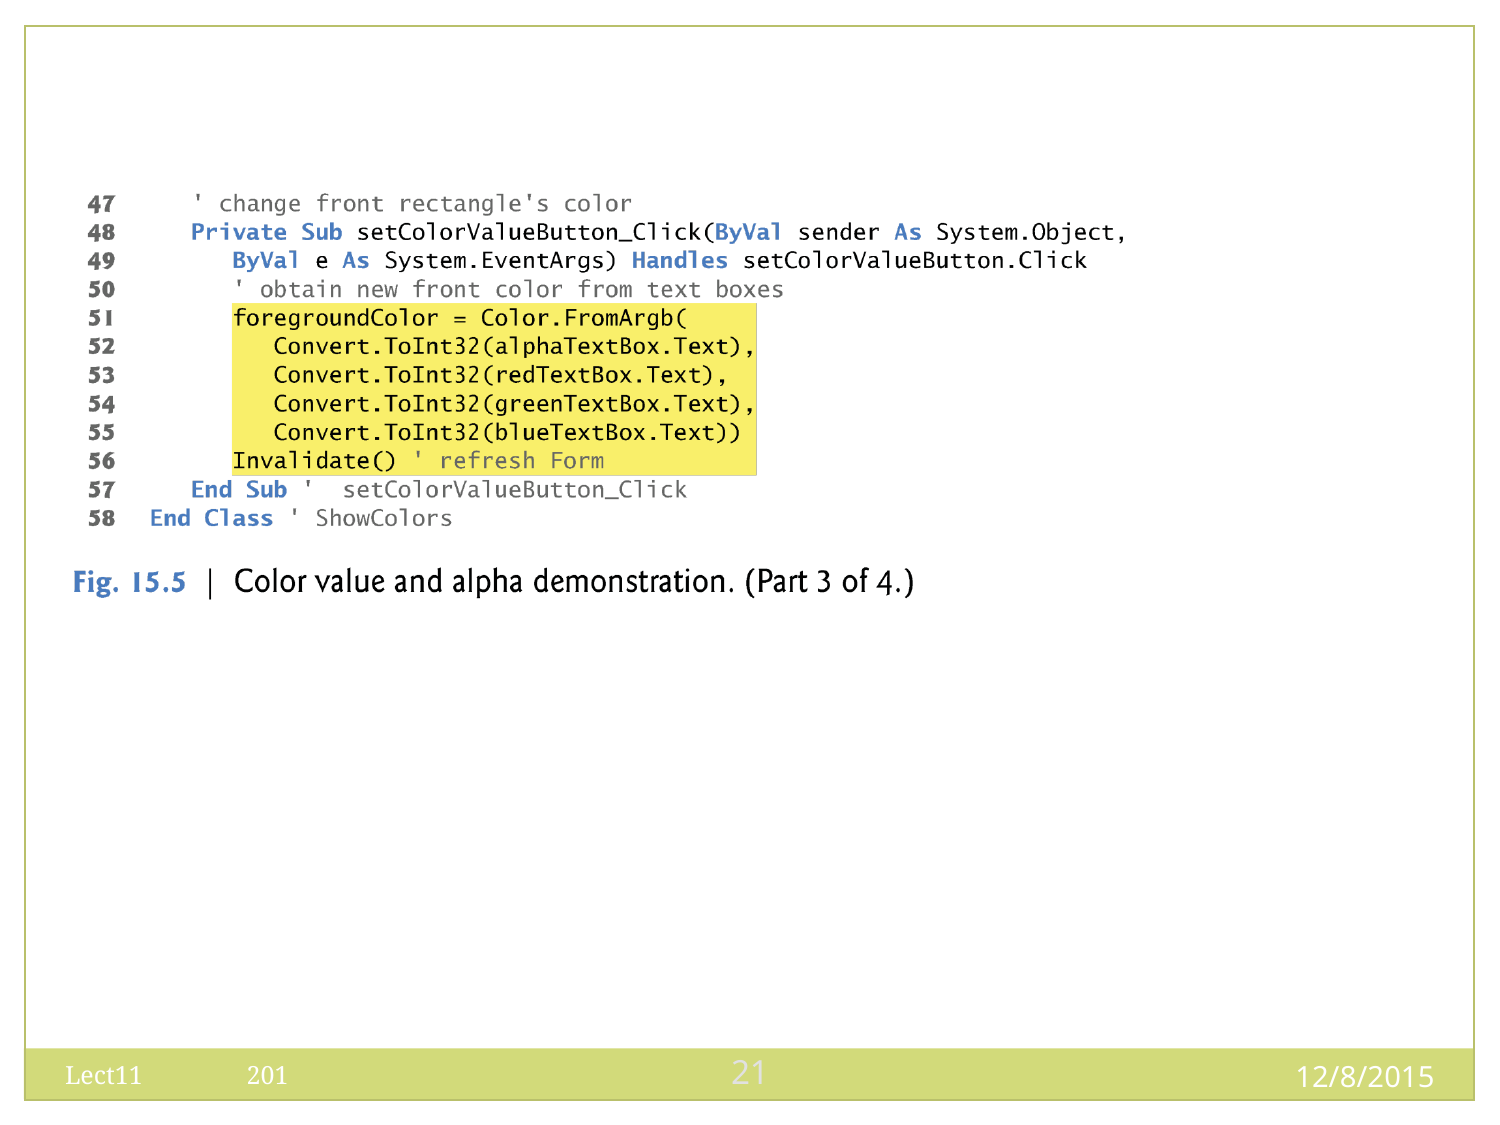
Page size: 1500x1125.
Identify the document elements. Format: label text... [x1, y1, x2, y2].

picture [0, 106, 1500, 1018]
slide_number 21 [699, 1037, 800, 1110]
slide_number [950, 1050, 1450, 1111]
footer Lect11 201 [50, 1051, 638, 1112]
